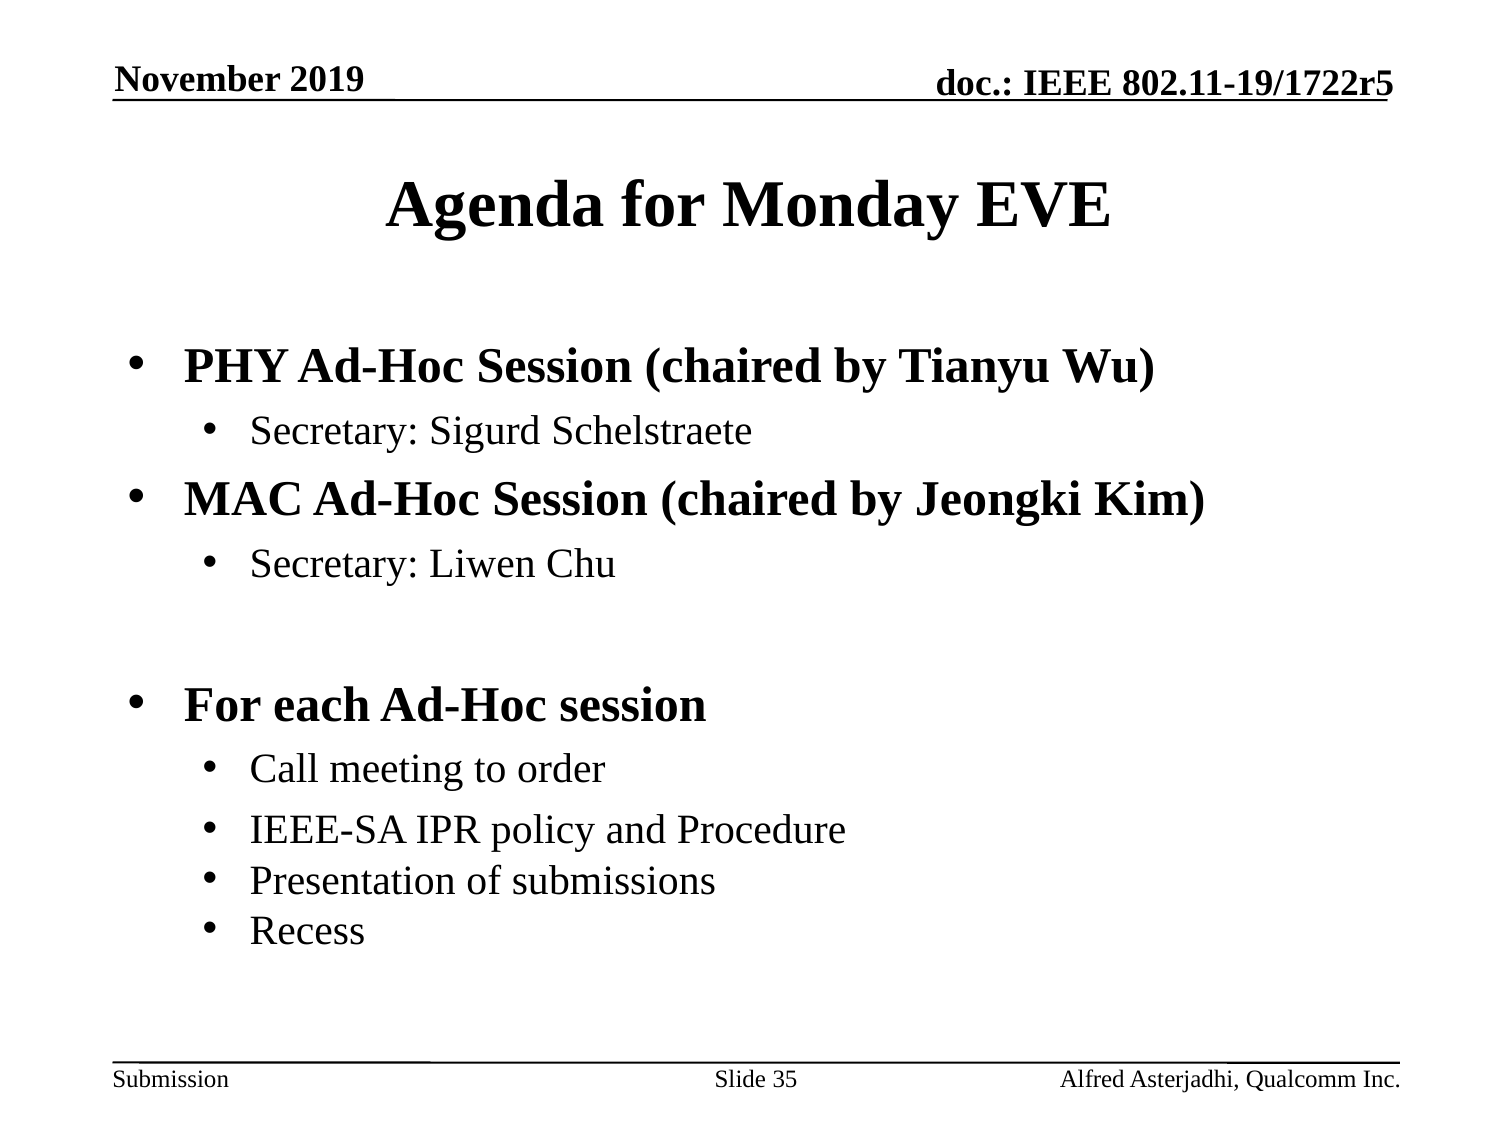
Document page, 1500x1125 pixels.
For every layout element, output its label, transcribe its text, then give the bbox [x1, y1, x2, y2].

title Agenda for Monday EVE [112, 112, 1388, 288]
footer Alfred Asterjadhi, Qualcomm Inc. [878, 1061, 1402, 1093]
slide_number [114, 54, 423, 100]
slide_number Slide 35 [712, 1061, 800, 1123]
list PHY Ad-Hoc Session (chaired by Tianyu Wu) Secretary: Sigurd Schelstraete MAC Ad-Hoc Session (chaired by Jeongki Kim) Secretary: Liwen Chu For each Ad-Hoc session Call meeting to order IEEE-SA IPR policy and Procedure Presentation of submissions Recess [112, 324, 1388, 1000]
